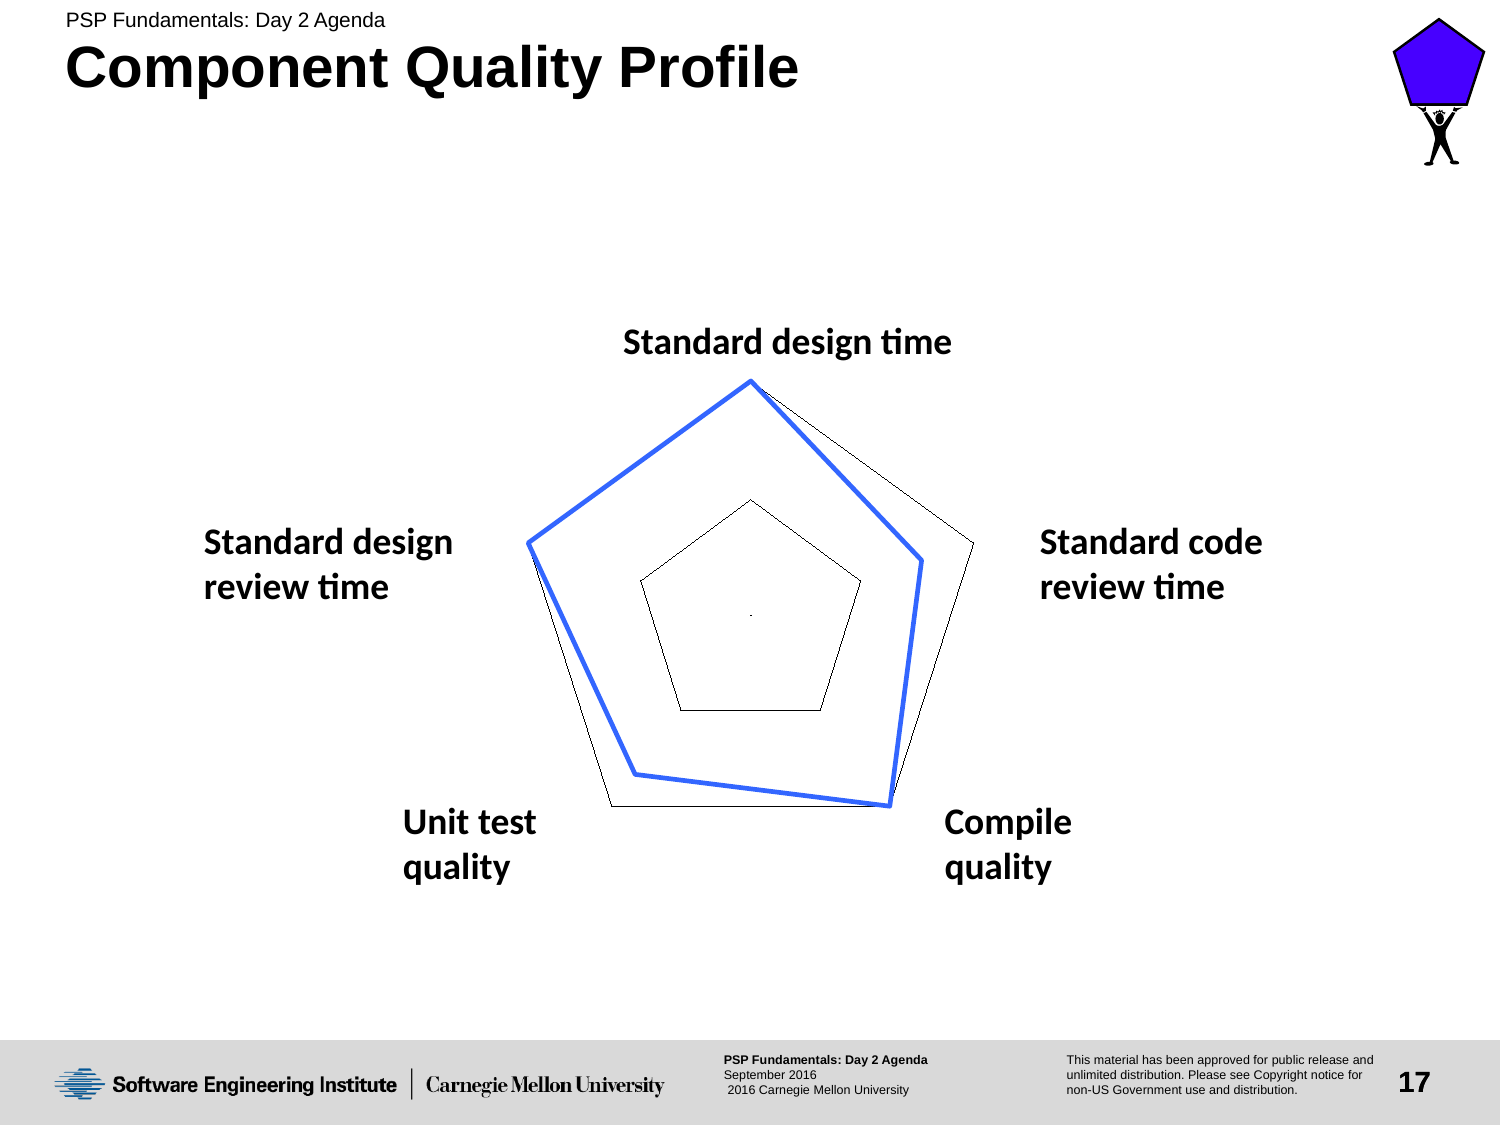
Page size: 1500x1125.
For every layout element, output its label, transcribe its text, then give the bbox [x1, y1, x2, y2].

text_box [114, 148, 1393, 1114]
title Component Quality Profile [65, 37, 1392, 148]
text_box [528, 380, 922, 807]
picture [46, 1061, 114, 1104]
picture [1392, 17, 1486, 166]
